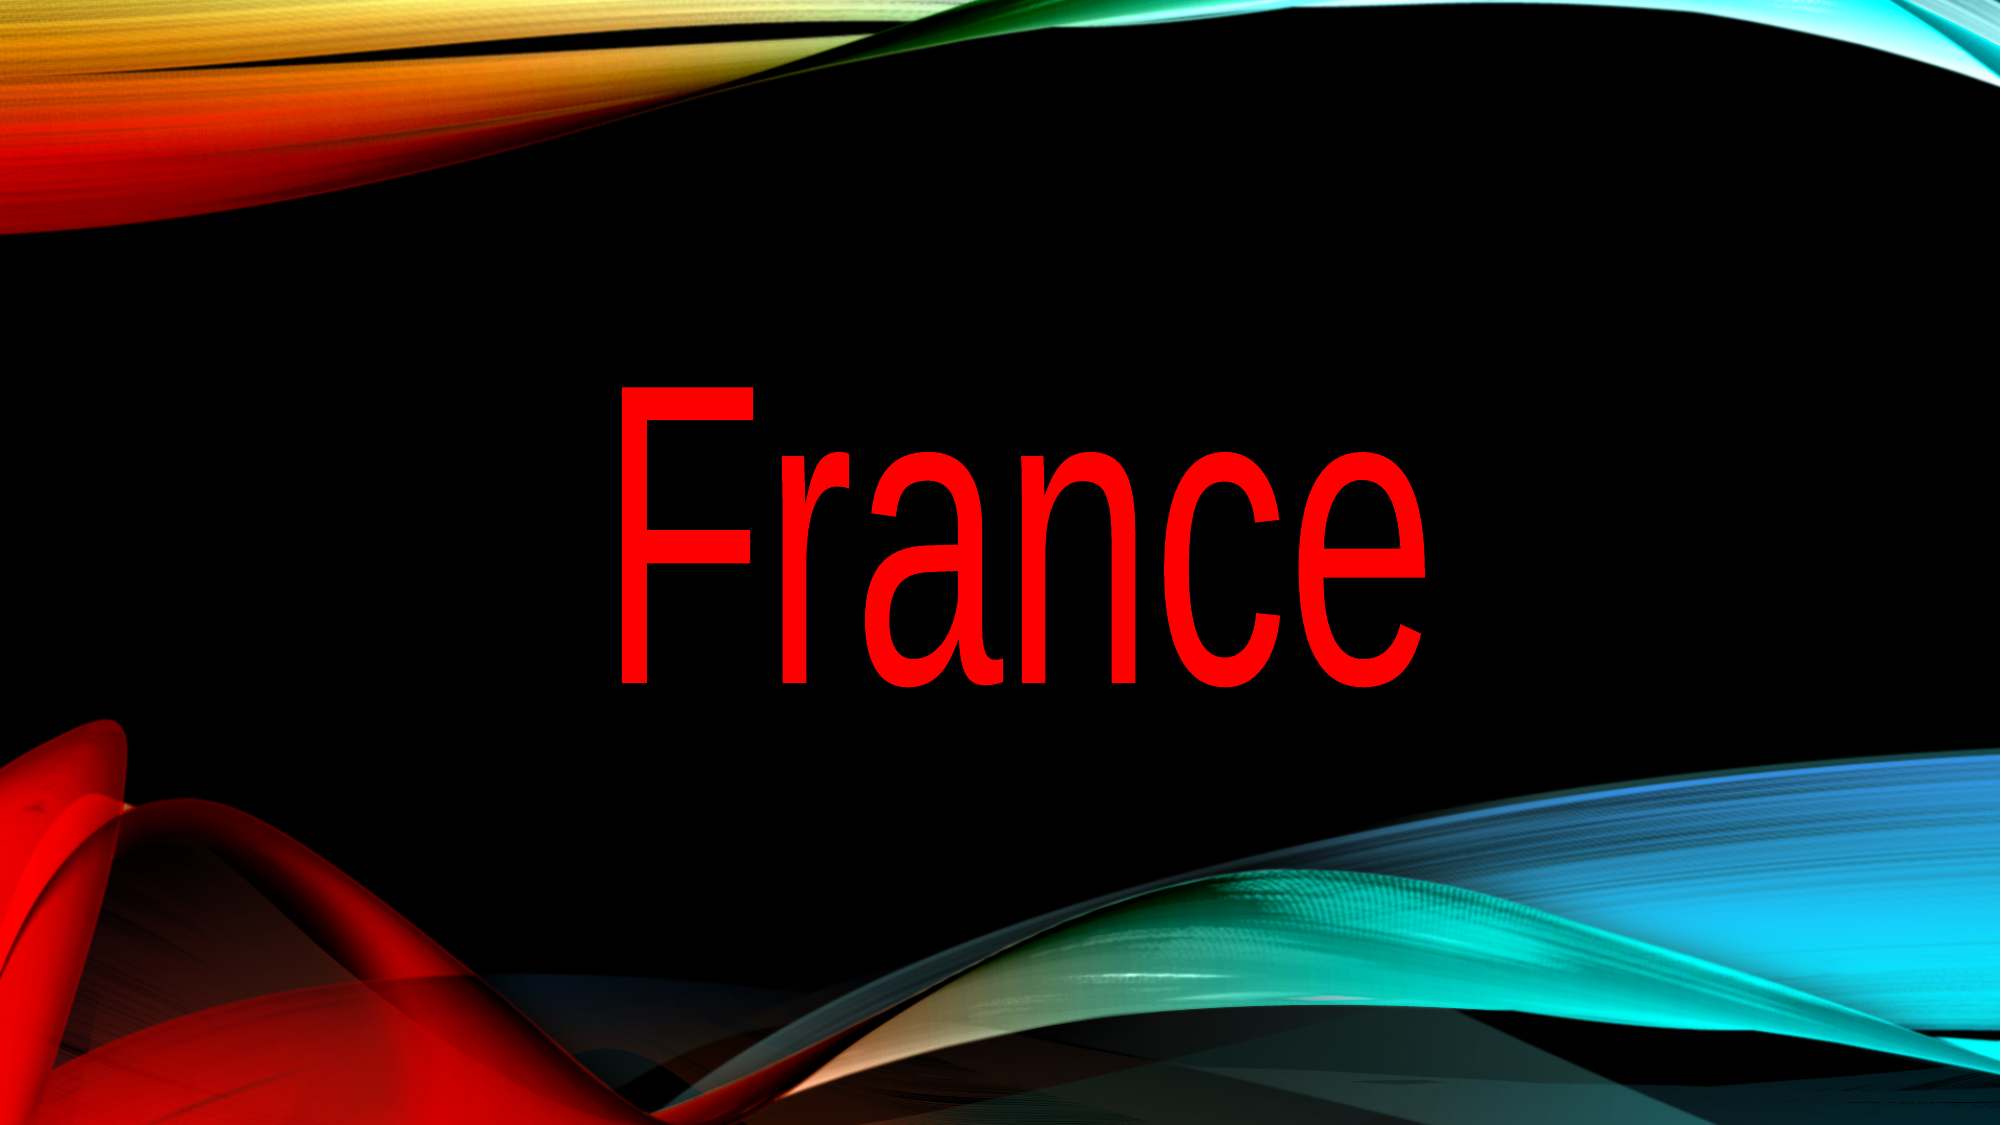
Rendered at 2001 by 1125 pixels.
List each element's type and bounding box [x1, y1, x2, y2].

picture [0, 0, 2000, 237]
picture [0, 717, 2000, 1125]
